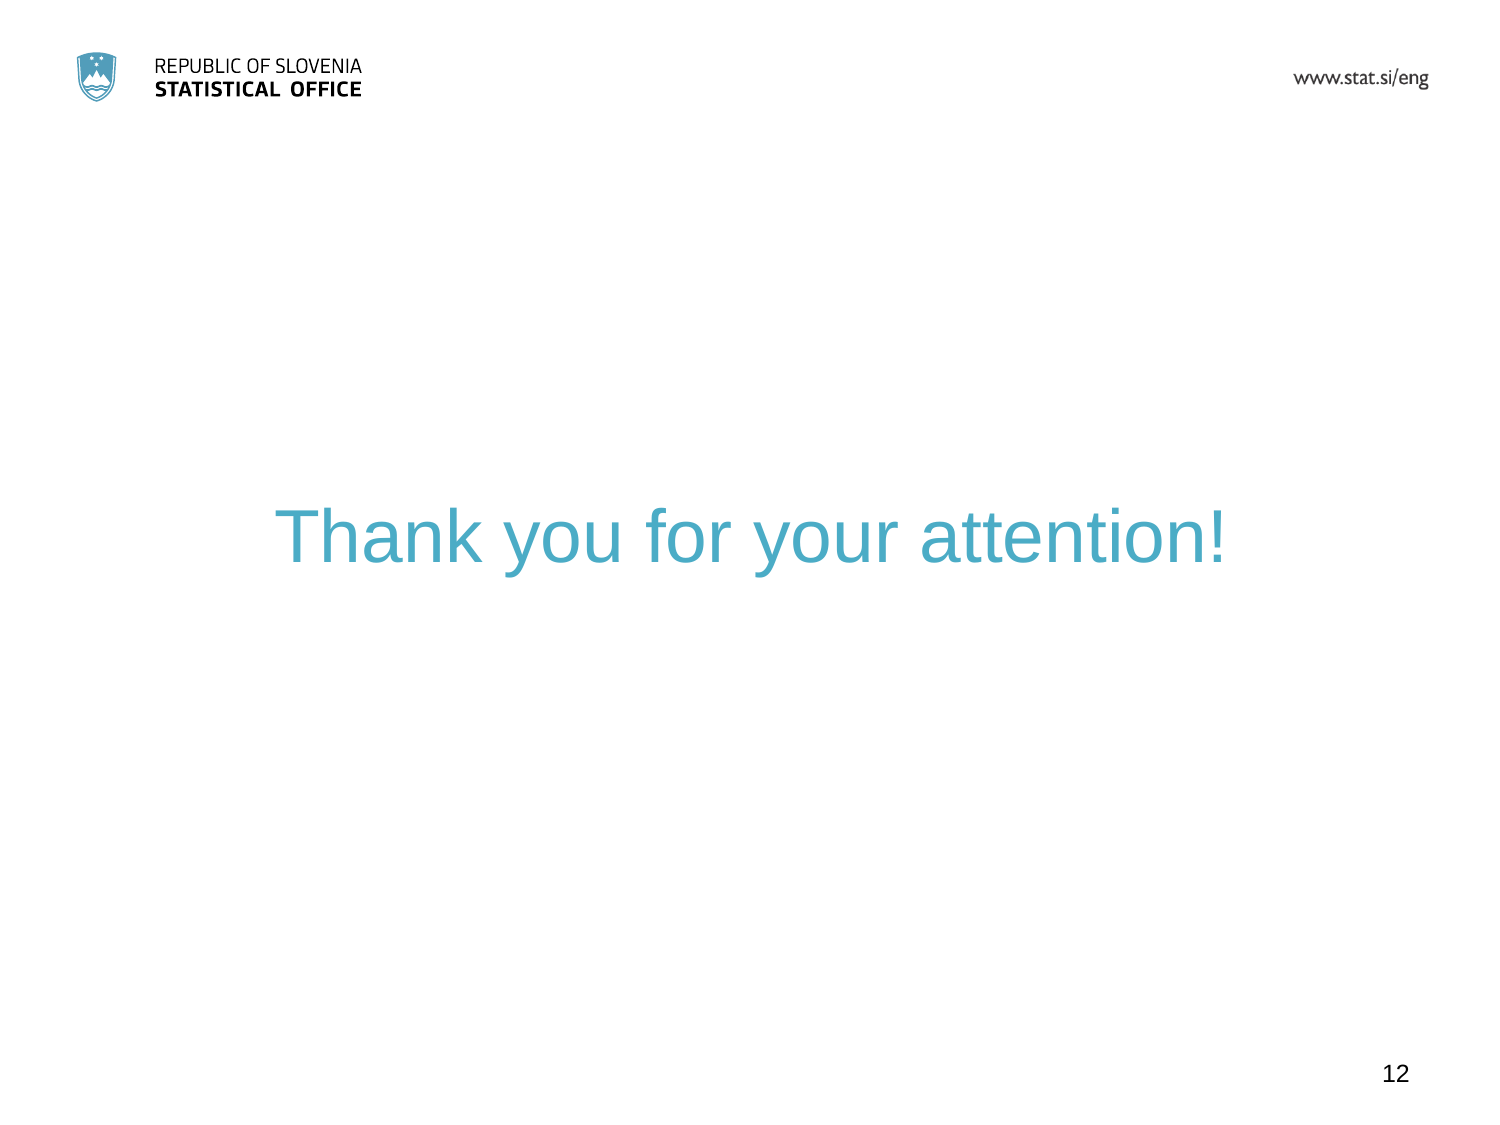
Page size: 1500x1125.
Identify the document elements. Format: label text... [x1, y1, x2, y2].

title Thank you for your attention! [76, 432, 1427, 634]
slide_number 12 [1305, 1042, 1425, 1103]
picture [1293, 62, 1436, 92]
